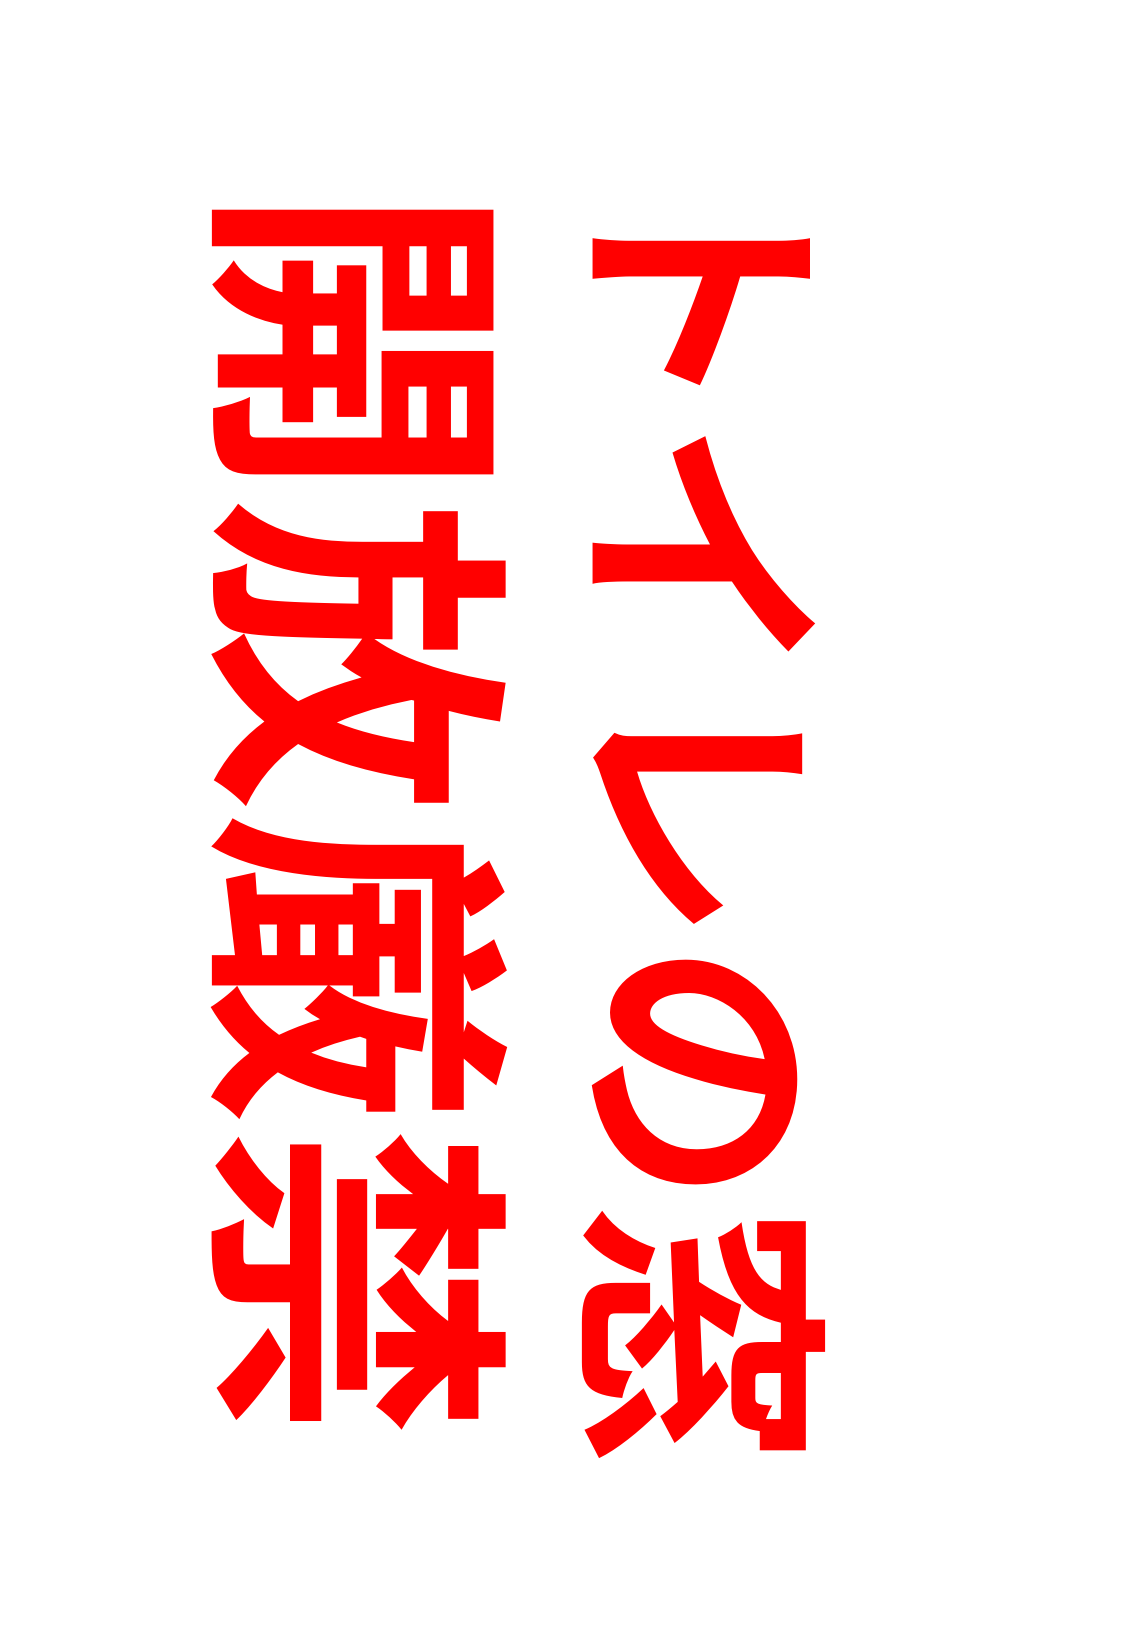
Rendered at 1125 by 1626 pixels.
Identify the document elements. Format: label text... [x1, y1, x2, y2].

text_box トイレの窓 開放厳禁 [170, 0, 895, 1625]
